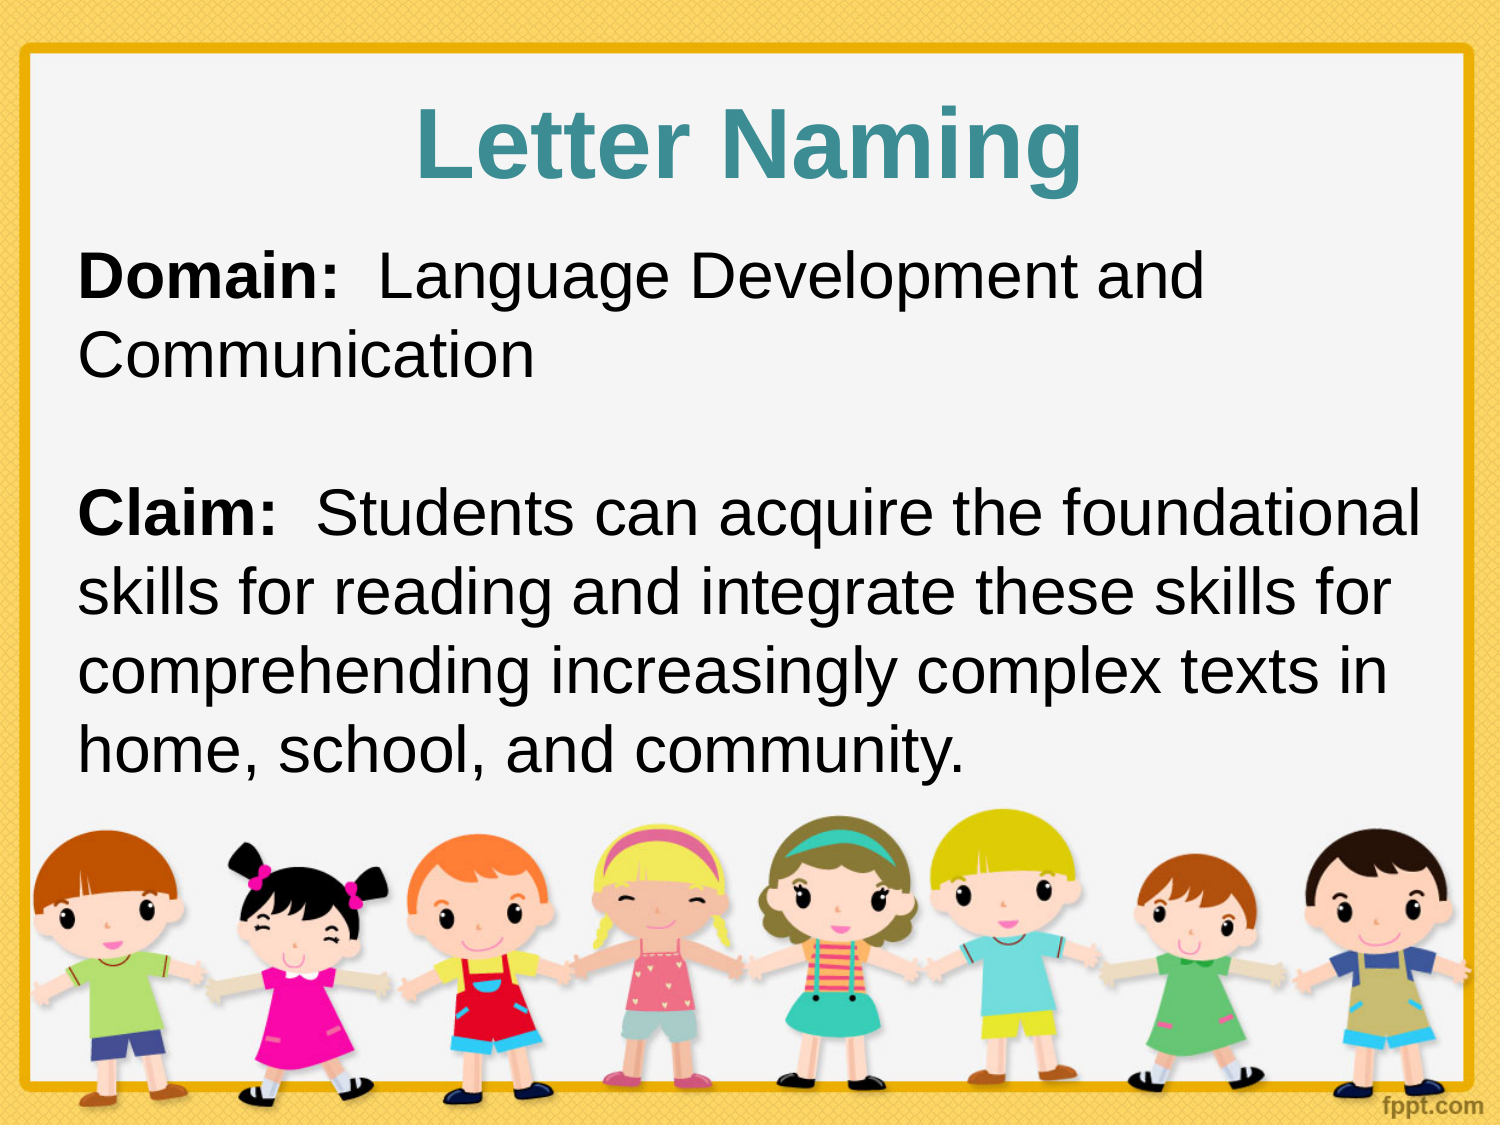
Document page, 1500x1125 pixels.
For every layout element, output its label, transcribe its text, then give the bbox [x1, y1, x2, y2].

list Domain: Language Development and Communication Claim: Students can acquire the foundational skills for reading and integrate these skills for comprehending increasingly complex texts in home, school, and community. [62, 224, 1463, 825]
title Letter Naming [75, 45, 1425, 233]
picture [0, 0, 1500, 1125]
